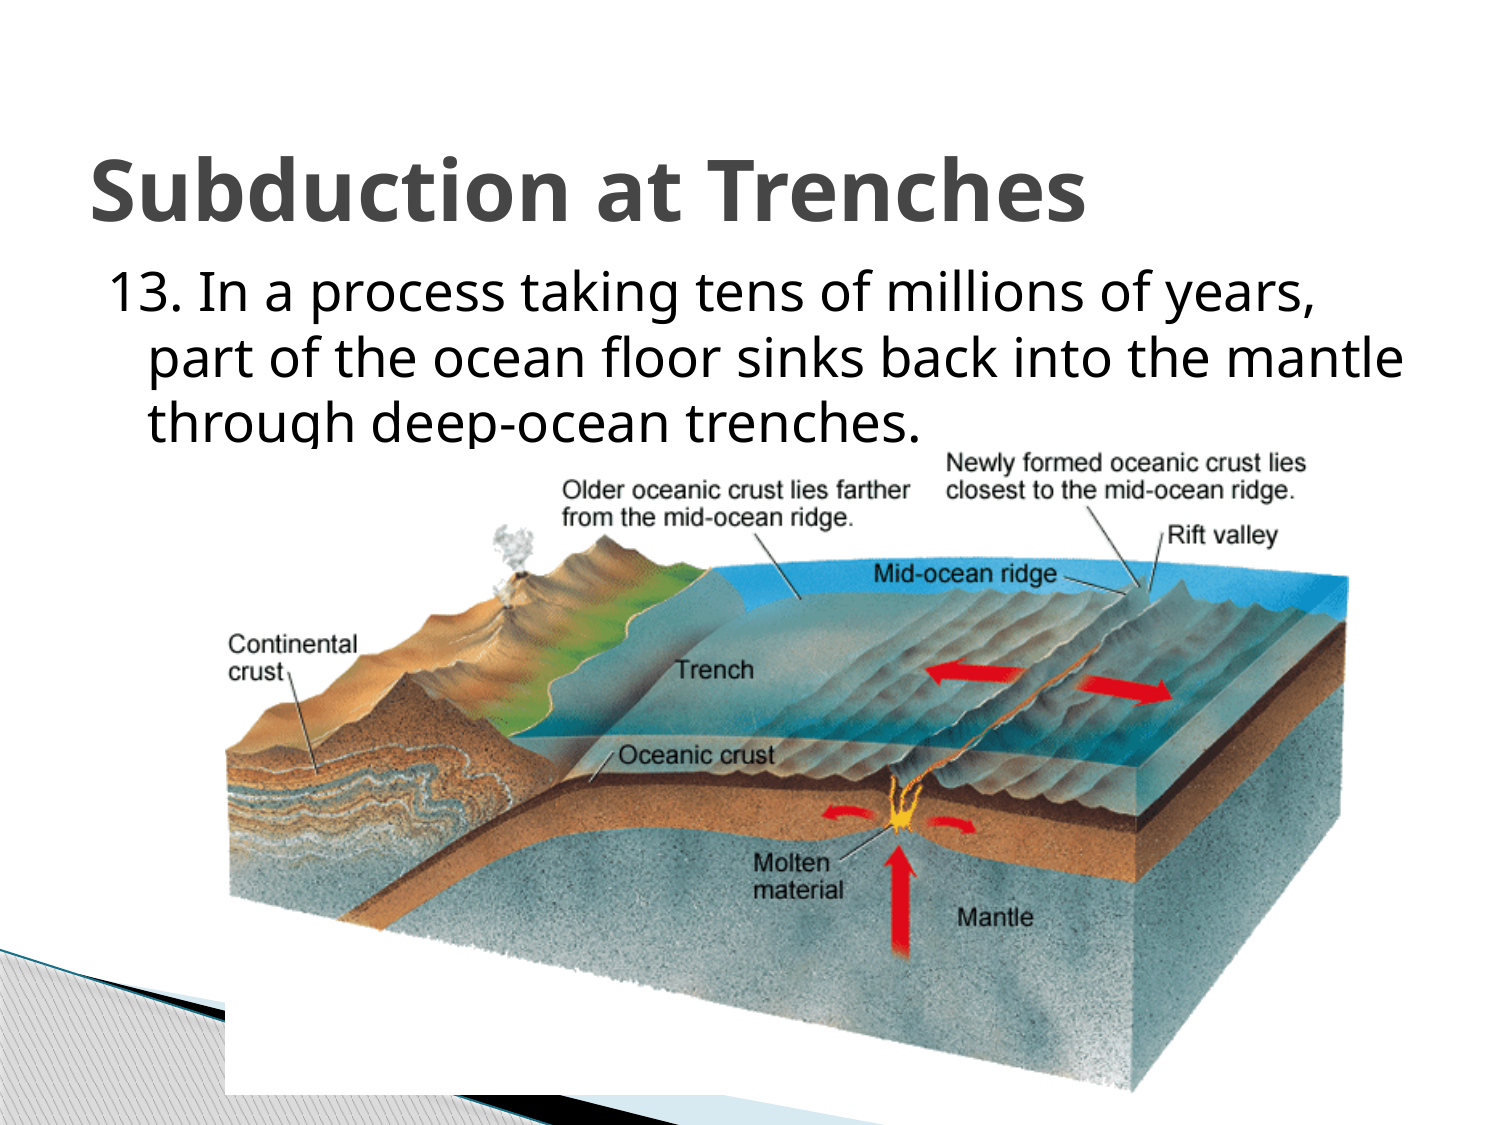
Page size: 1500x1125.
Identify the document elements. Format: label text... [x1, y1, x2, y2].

title Subduction at Trenches [75, 99, 1425, 249]
list 13. In a process taking tens of millions of years, part of the ocean floor sinks back into the mantle through deep-ocean trenches. [75, 249, 1425, 463]
picture [224, 449, 1349, 1095]
